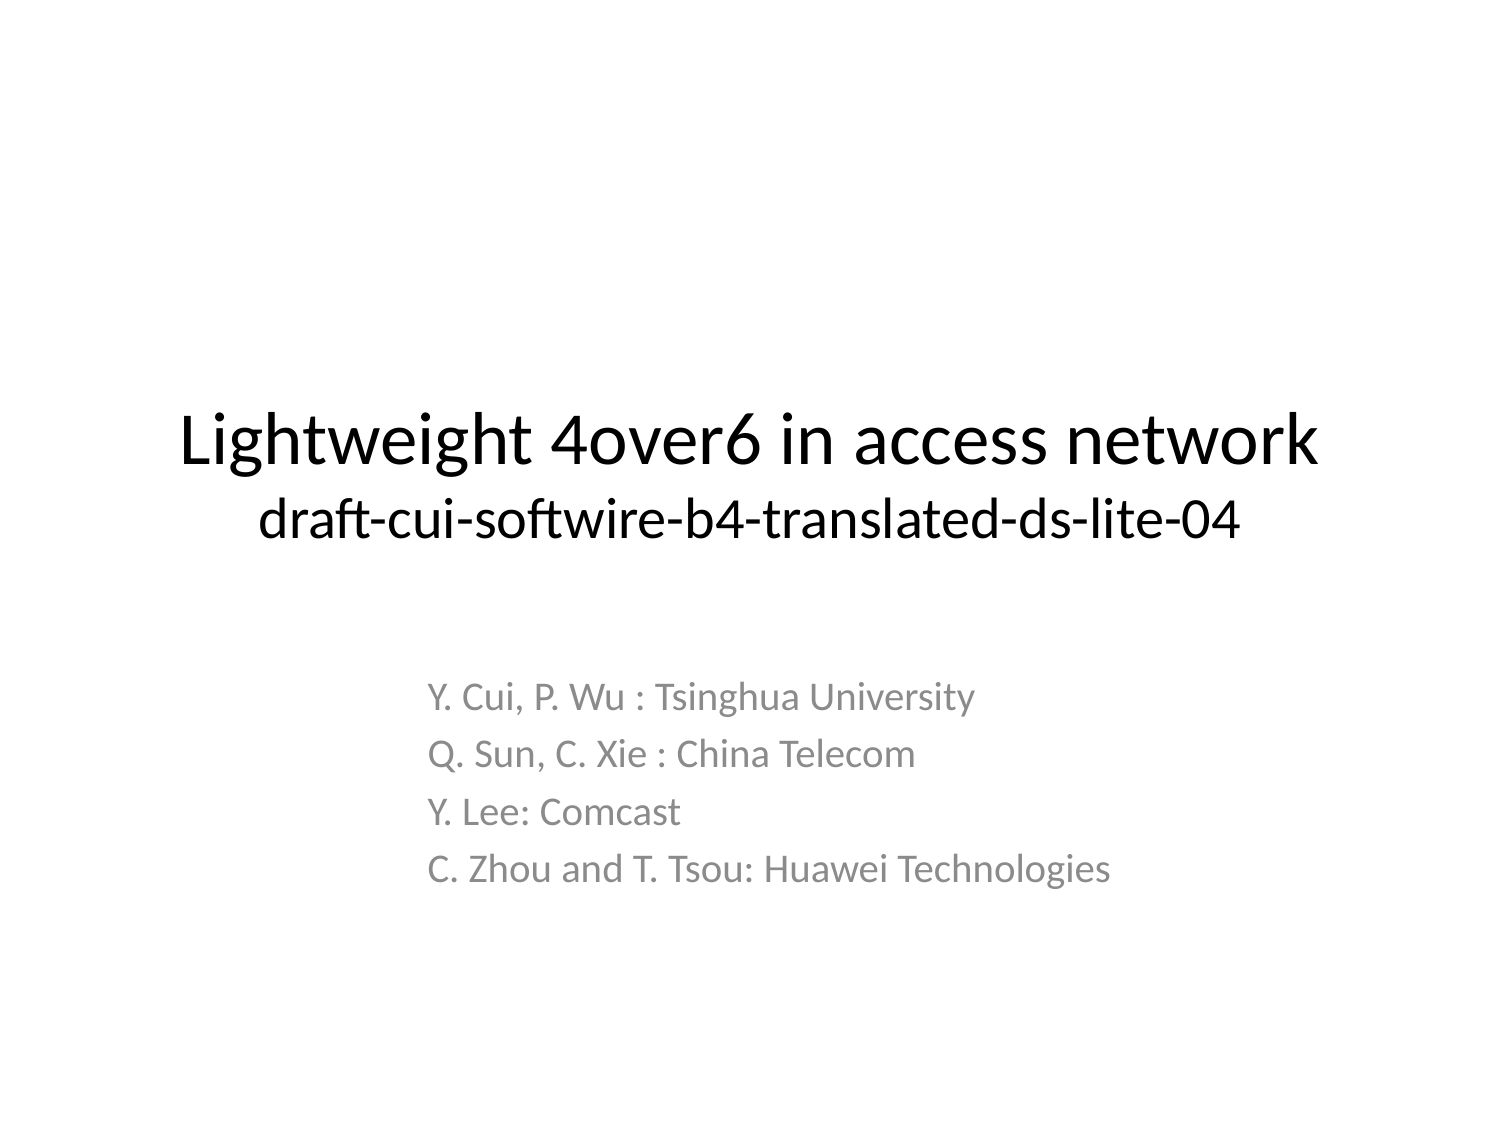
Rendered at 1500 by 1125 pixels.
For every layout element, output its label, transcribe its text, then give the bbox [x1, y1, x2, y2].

subtitle Y. Cui, P. Wu : Tsinghua University Q. Sun, C. Xie : China Telecom Y. Lee: Comcast C. Zhou and T. Tsou: Huawei Technologies [412, 662, 1225, 900]
title Lightweight 4over6 in access network draft-cui-softwire-b4-translated-ds-lite-04 [112, 349, 1388, 591]
